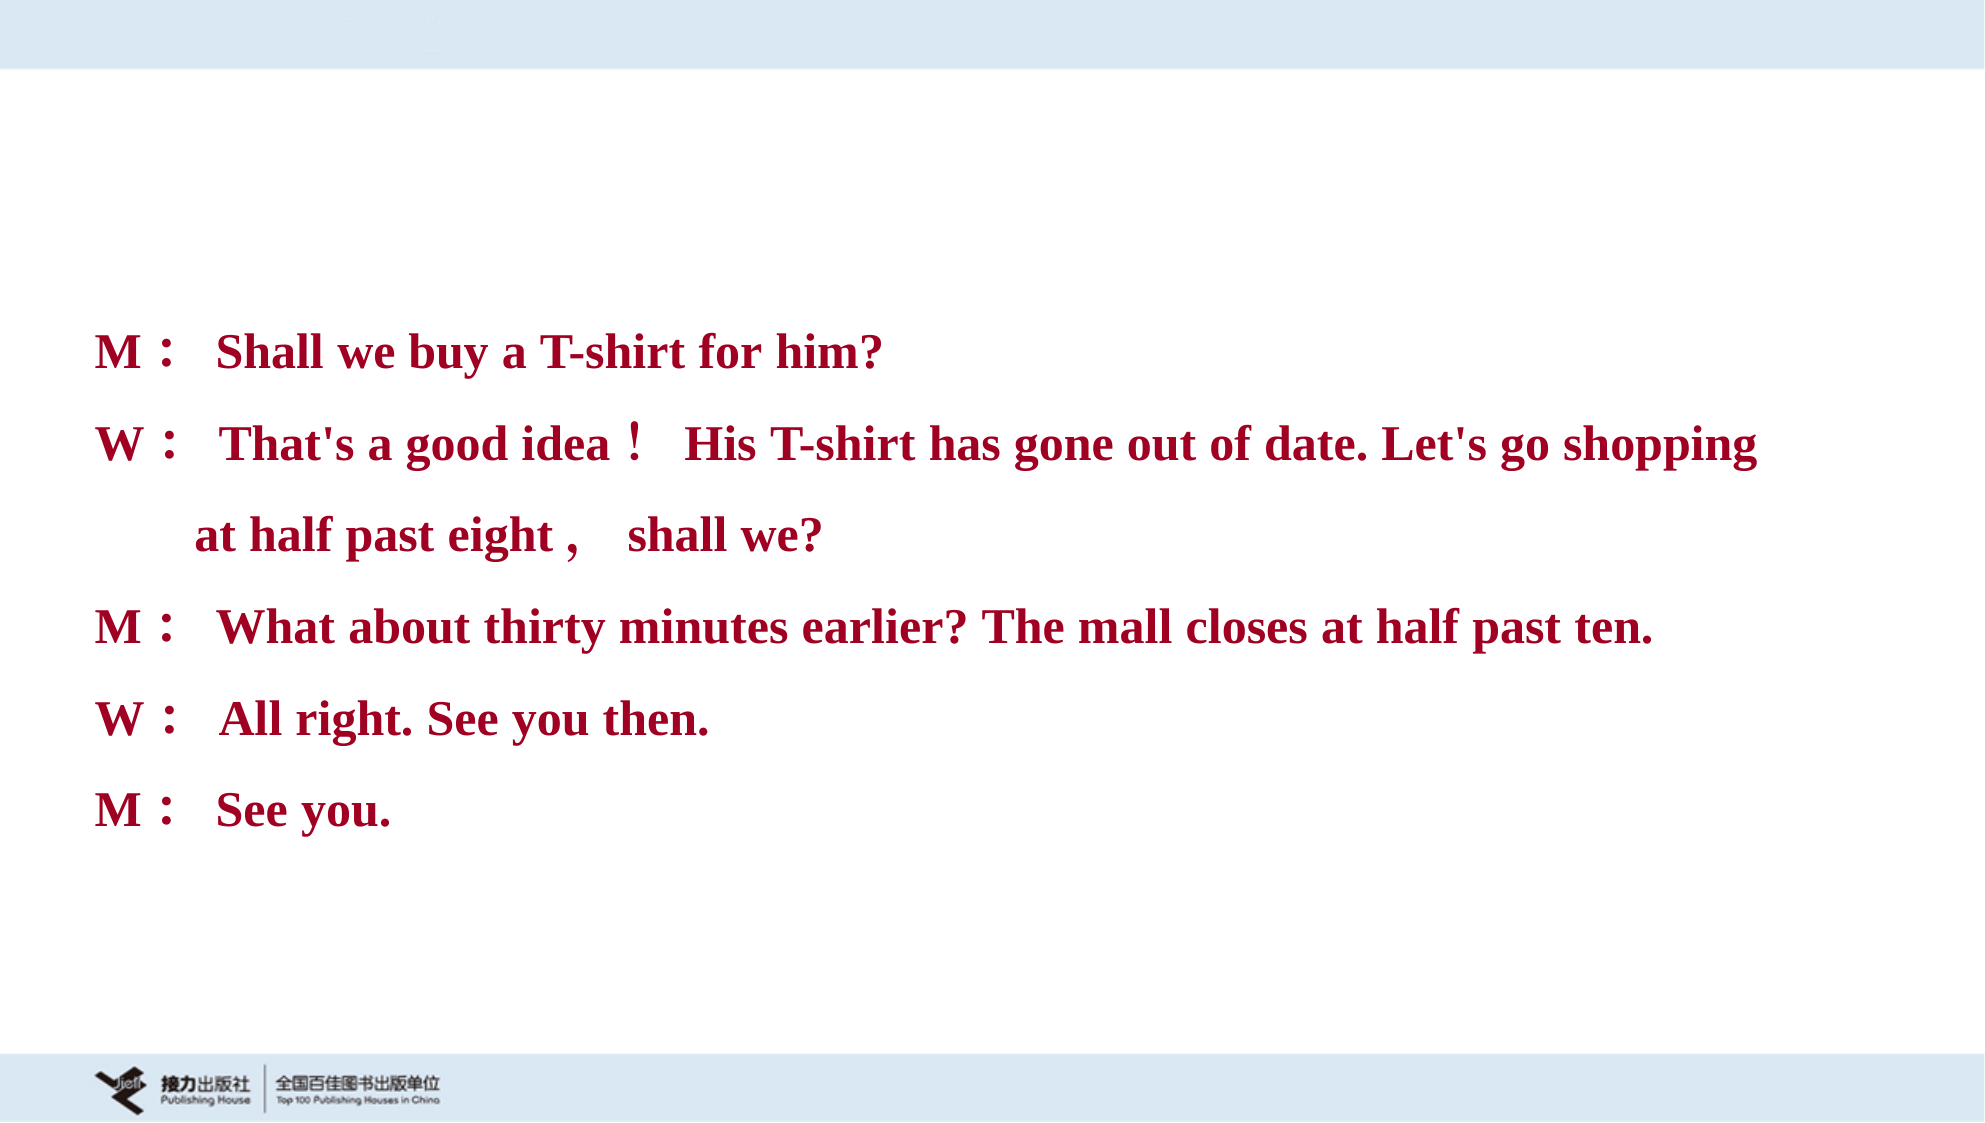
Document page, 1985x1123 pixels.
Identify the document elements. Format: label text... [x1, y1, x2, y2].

text_box M：Shall we buy a T-shirt for him? W：That's a good idea！His T-shirt has gone out of date. Let's go shopping at half past eight，shall we? M：What about thirty minutes earlier? The mall closes at half past ten. W：All right. See you then. M：See you. [94, 286, 1892, 837]
picture [0, 0, 1985, 1122]
